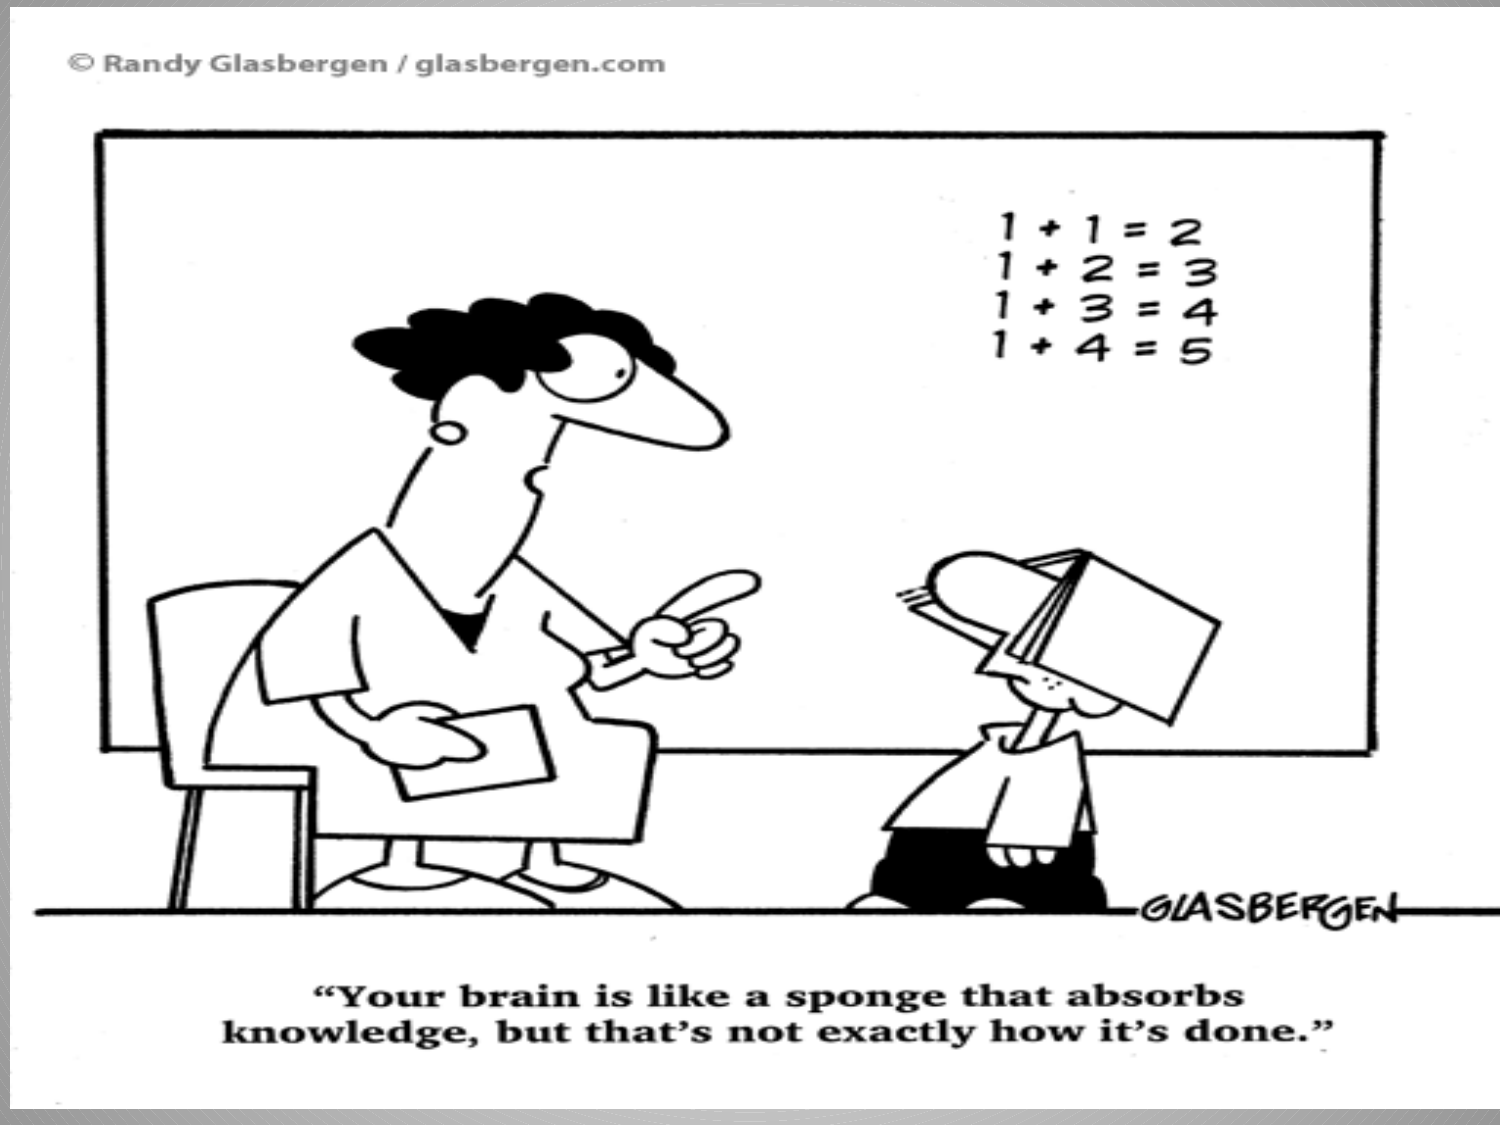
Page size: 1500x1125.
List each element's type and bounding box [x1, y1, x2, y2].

text_box [35, 0, 806, 6]
picture [10, 7, 1500, 1110]
text_box [10, 0, 35, 7]
